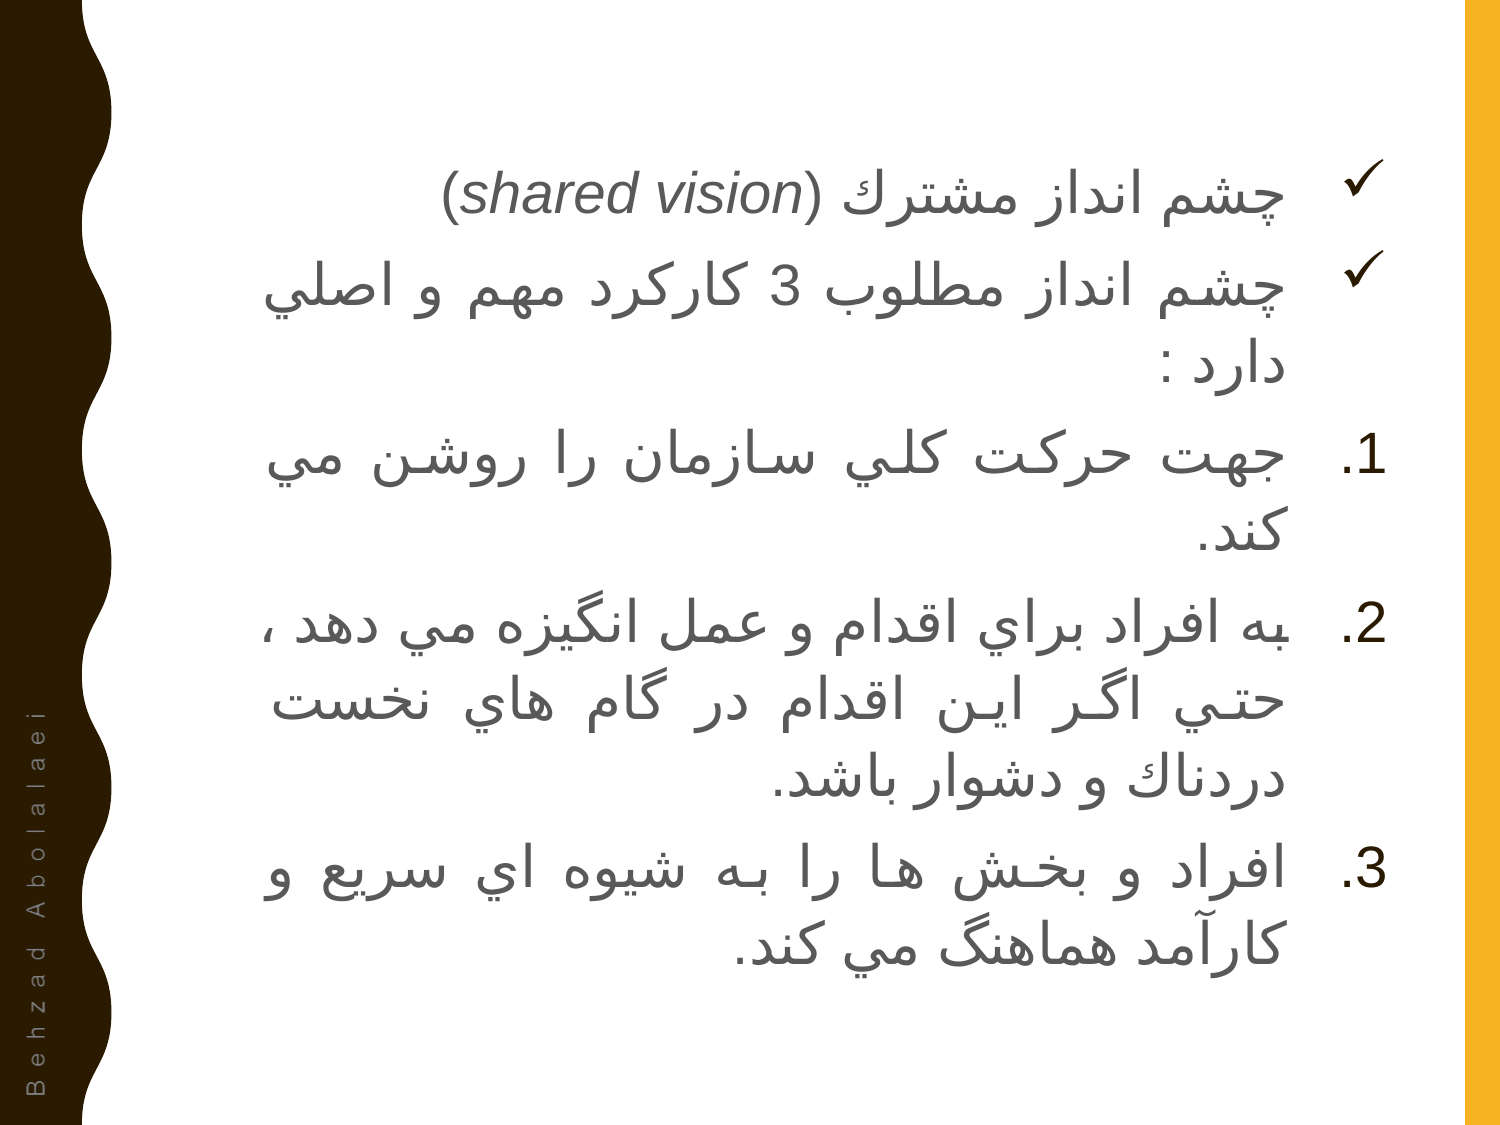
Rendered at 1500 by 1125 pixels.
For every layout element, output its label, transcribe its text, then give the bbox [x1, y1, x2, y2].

picture [6, 673, 65, 1125]
list چشم انداز مشترك (shared vision) چشم انداز مطلوب 3 كاركرد مهم و اصلي دارد : جهت حركت كلي سازمان را روشن مي كند. به افراد براي اقدام و عمل انگيزه مي دهد ، حتي اگر اين اقدام در گام هاي نخست دردناك و دشوار باشد. افراد و بخش ها را به شيوه اي سريع و كارآمد هماهنگ مي كند. [242, 172, 1403, 953]
